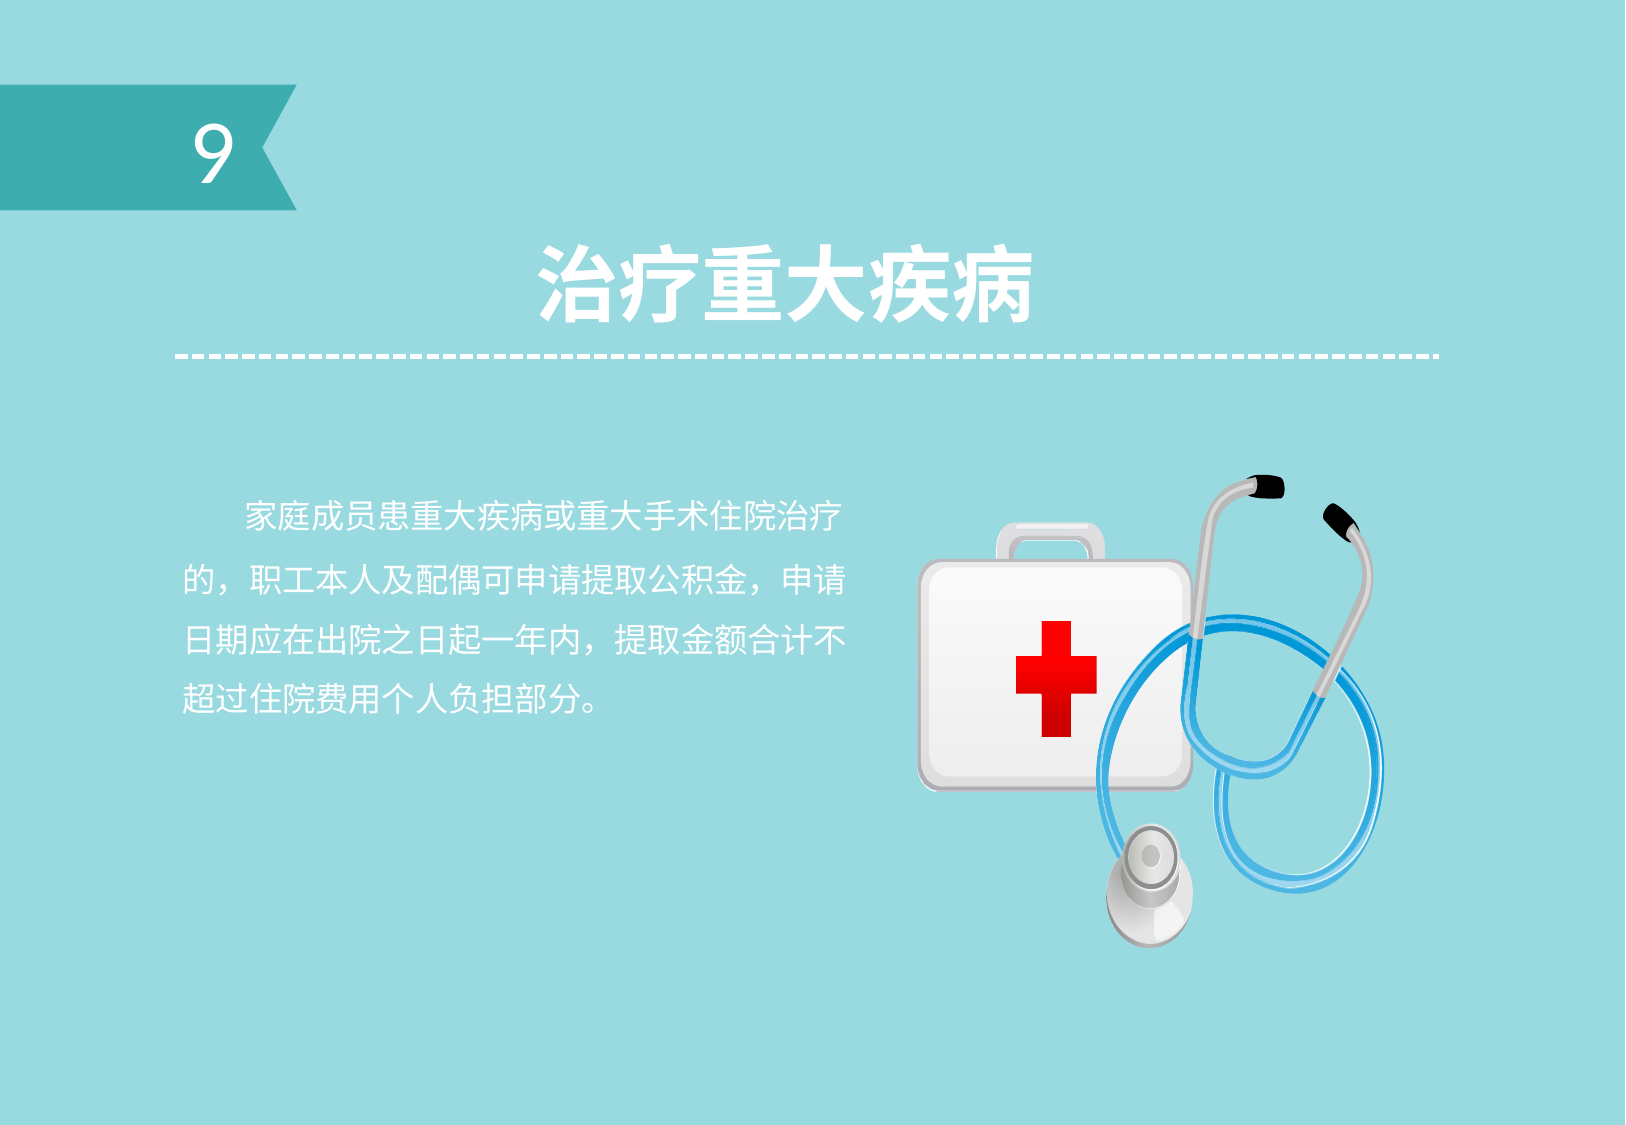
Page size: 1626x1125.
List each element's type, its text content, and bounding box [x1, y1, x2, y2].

text_box 家庭成员患重大疾病或重大手术住院治疗的，职工本人及配偶可申请提取公积金，申请日期应在出院之日起一年内，提取金额合计不超过住院费用个人负担部分。 [167, 434, 886, 726]
text_box [0, 83, 299, 212]
picture [917, 474, 1385, 949]
text_box 治疗重大疾病 [520, 224, 1172, 340]
text_box 9 [174, 84, 250, 210]
